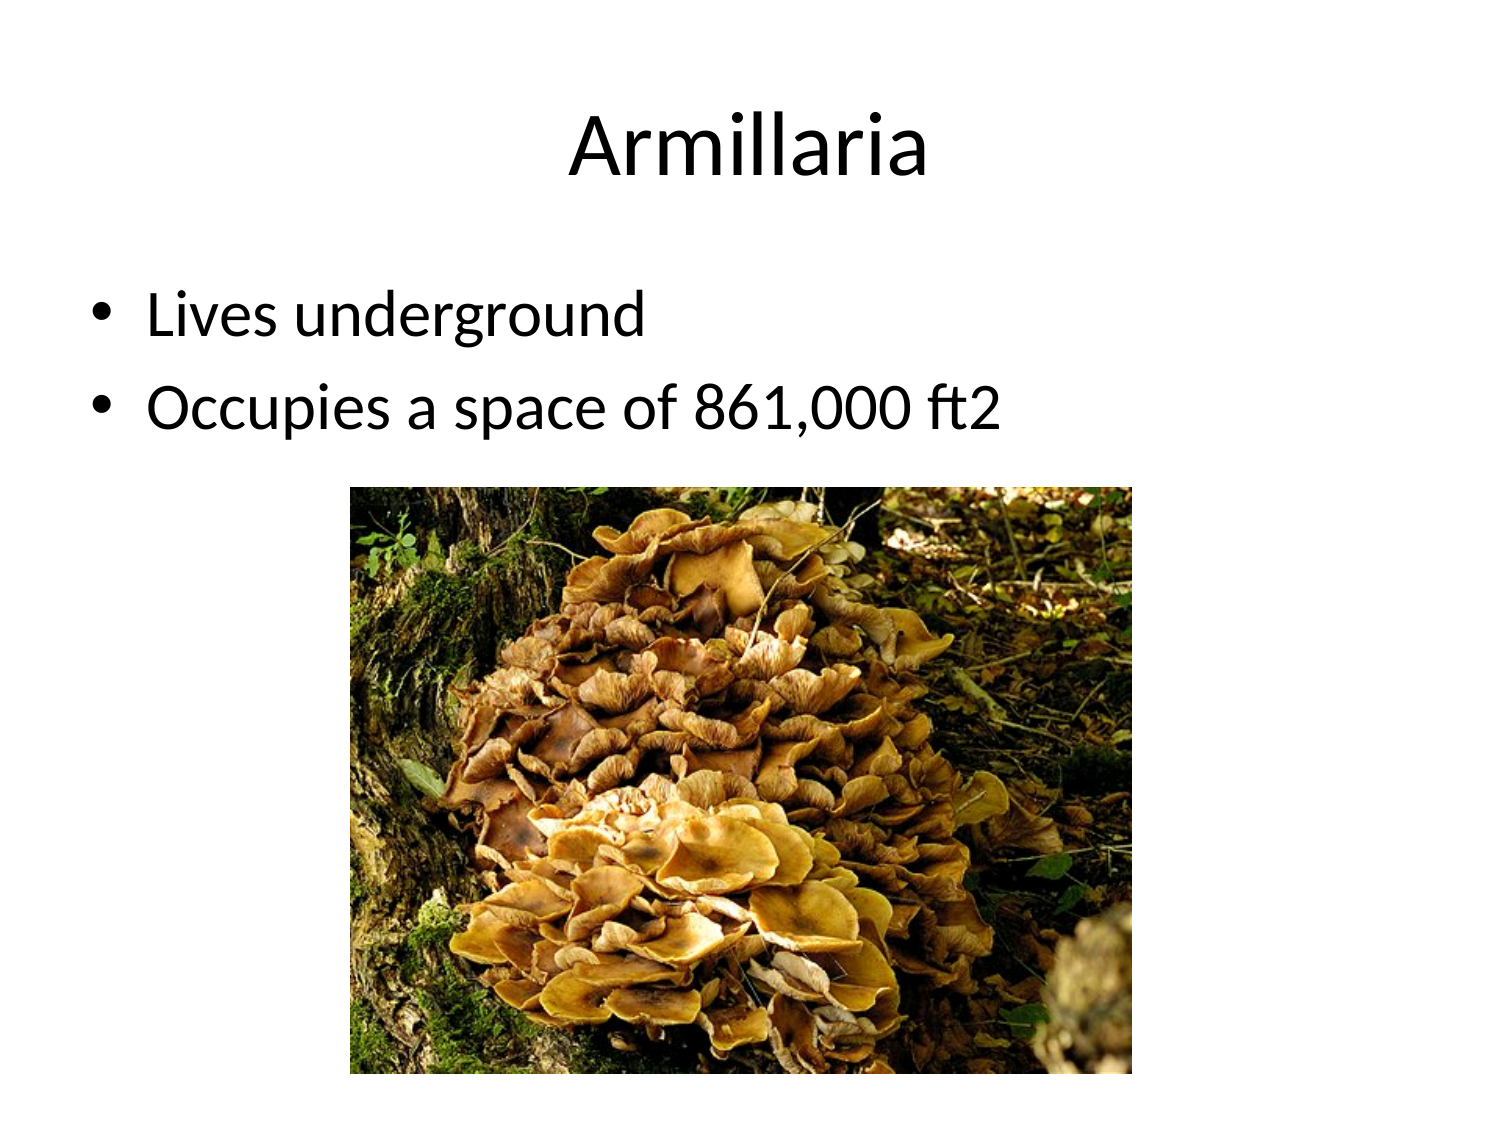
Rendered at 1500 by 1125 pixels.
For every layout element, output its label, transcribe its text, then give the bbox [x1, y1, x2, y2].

picture [349, 487, 1132, 1074]
title Armillaria [75, 45, 1425, 233]
list Lives underground Occupies a space of 861,000 ft2 [75, 262, 1425, 1005]
